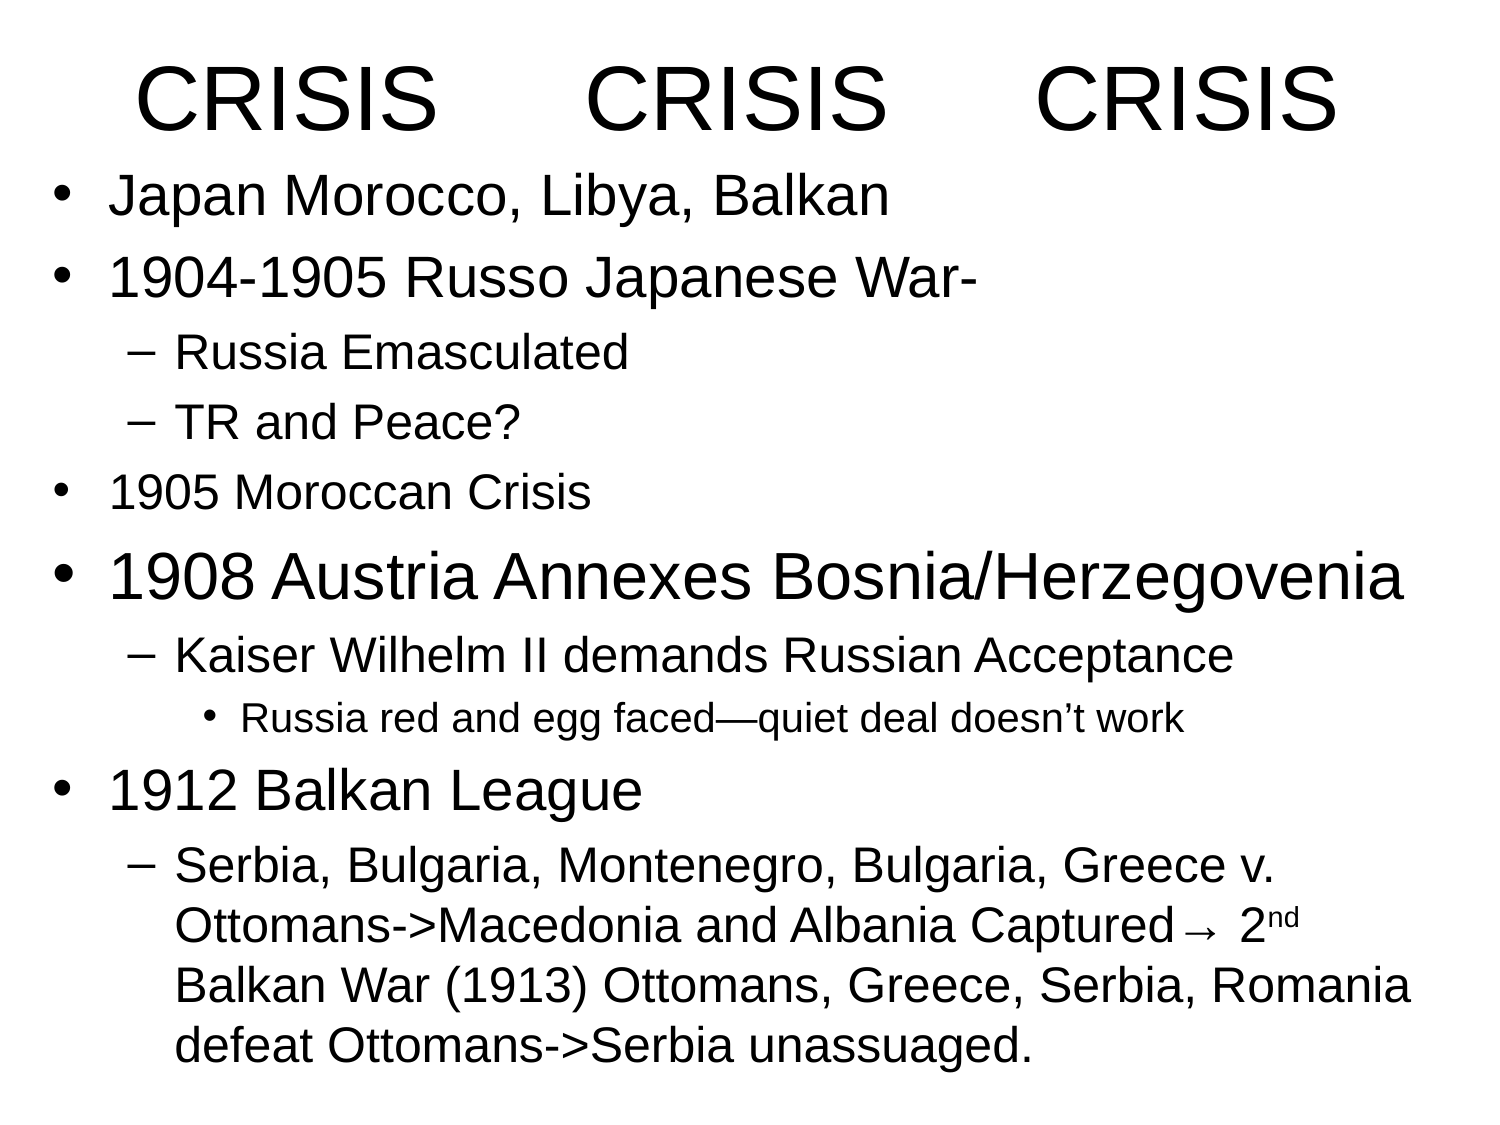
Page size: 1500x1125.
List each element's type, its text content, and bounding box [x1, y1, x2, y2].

list Japan Morocco, Libya, Balkan 1904-1905 Russo Japanese War- Russia Emasculated TR and Peace? 1905 Moroccan Crisis 1908 Austria Annexes Bosnia/Herzegovenia Kaiser Wilhelm II demands Russian Acceptance Russia red and egg faced—quiet deal doesn’t work 1912 Balkan League Serbia, Bulgaria, Montenegro, Bulgaria, Greece v. Ottomans->Macedonia and Albania Captured→ 2nd Balkan War (1913) Ottomans, Greece, Serbia, Romania defeat Ottomans->Serbia unassuaged. [37, 149, 1463, 893]
title CRISIS CRISIS CRISIS [62, 0, 1413, 149]
